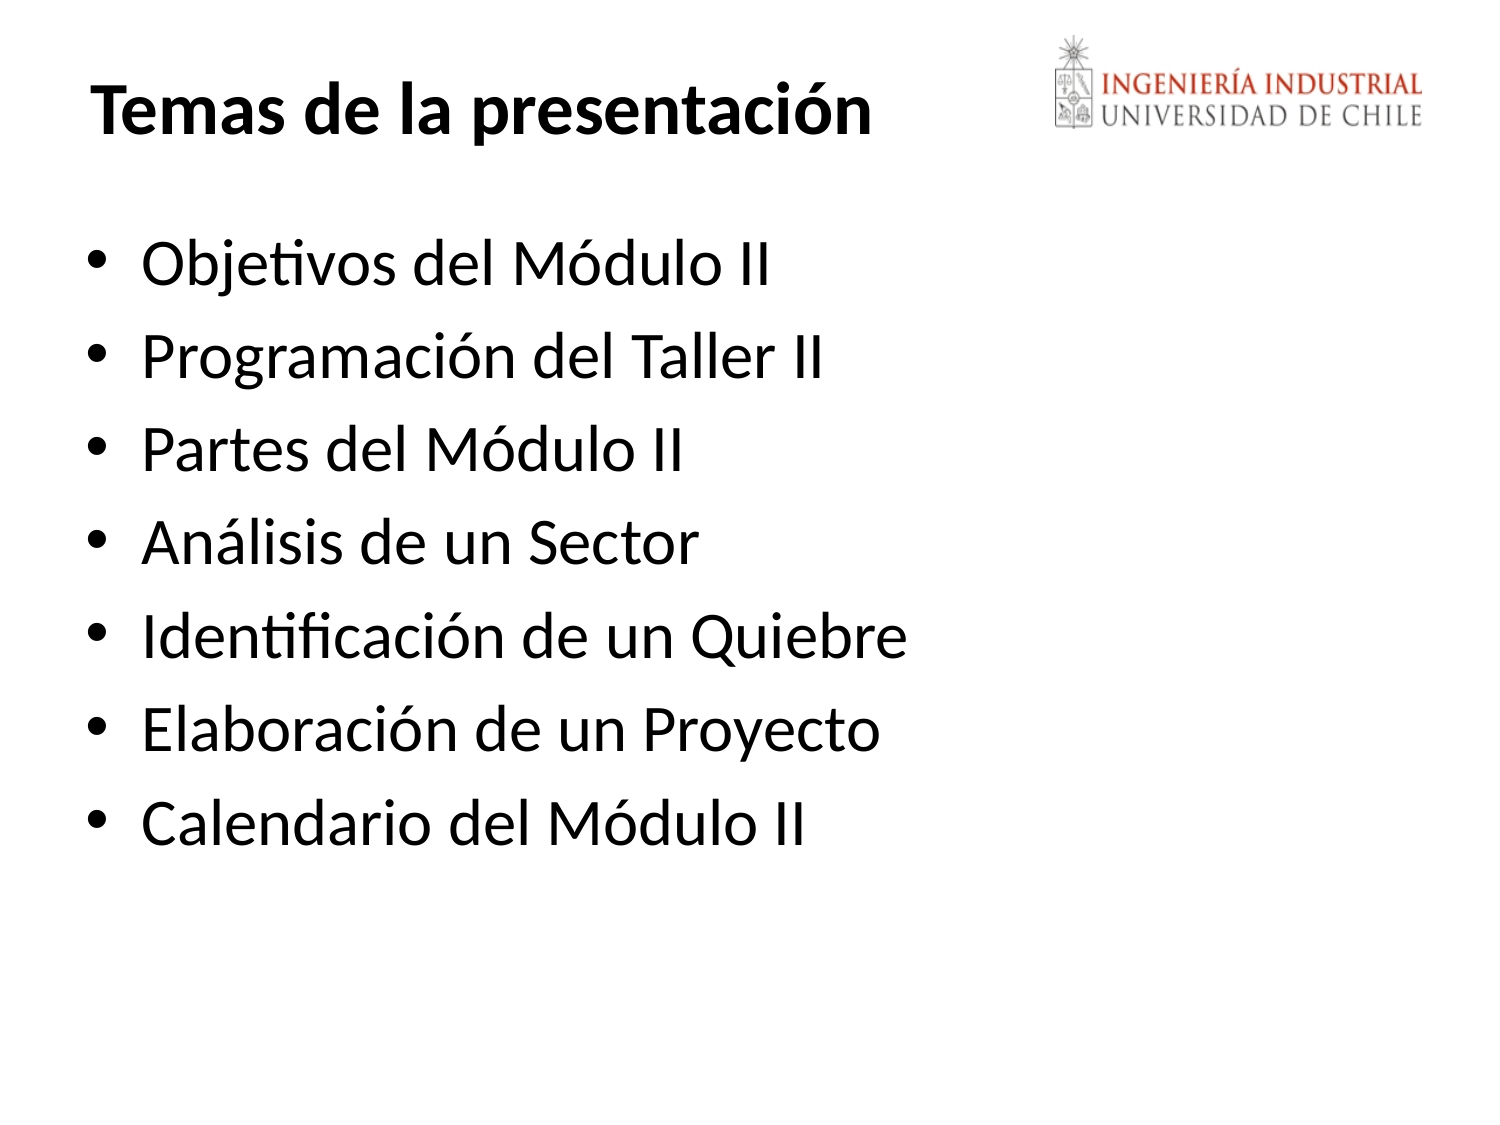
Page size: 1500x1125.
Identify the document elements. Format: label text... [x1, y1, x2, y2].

title Temas de la presentación [75, 45, 1425, 164]
list Objetivos del Módulo II Programación del Taller II Partes del Módulo II Análisis de un Sector Identificación de un Quiebre Elaboración de un Proyecto Calendario del Módulo II [70, 210, 1383, 973]
picture [1055, 35, 1422, 45]
